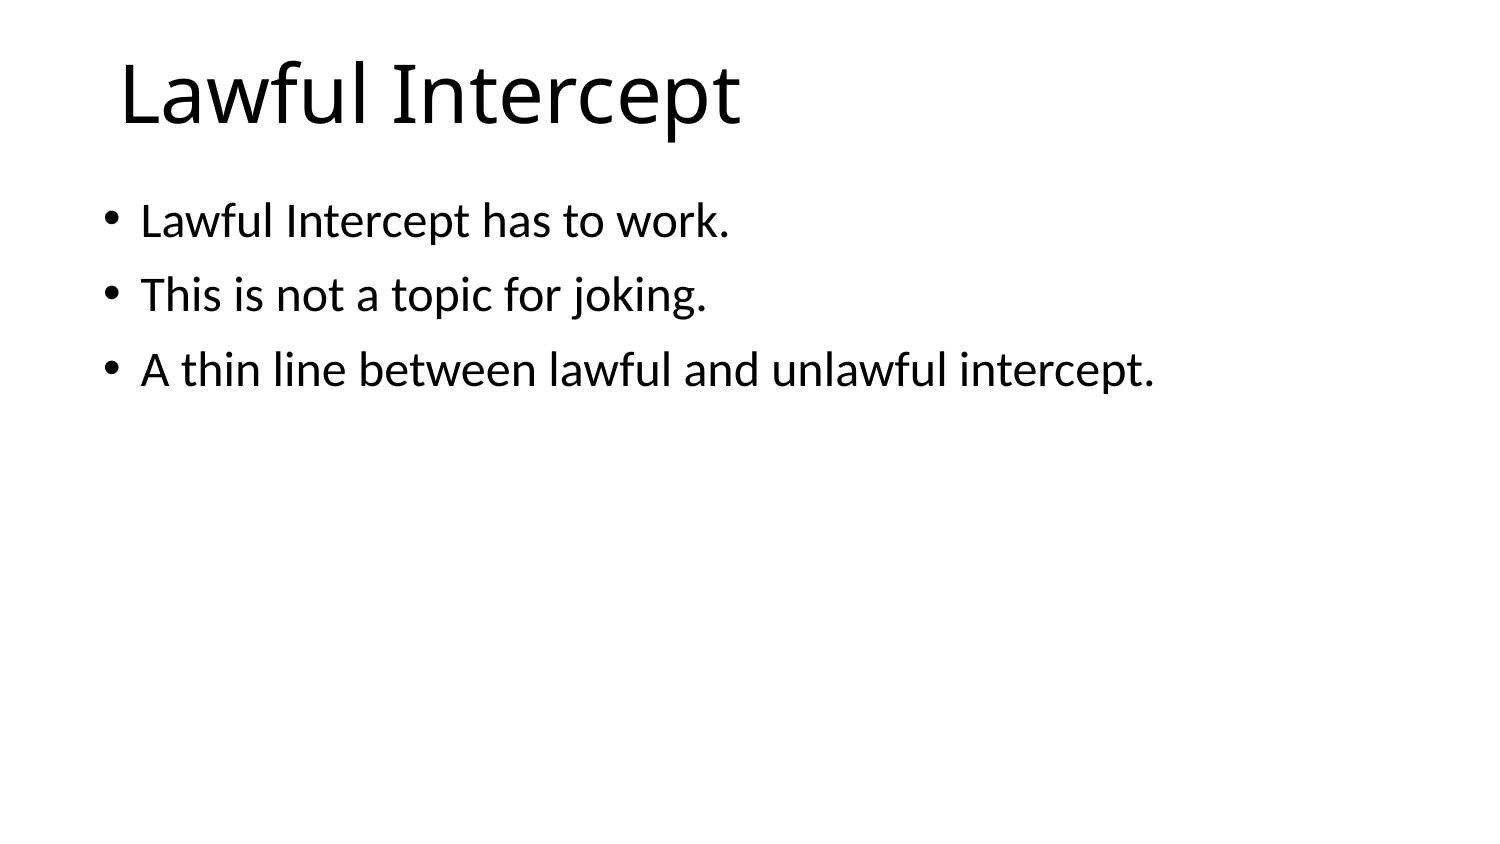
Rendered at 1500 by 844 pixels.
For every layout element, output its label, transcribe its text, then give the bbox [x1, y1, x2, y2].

title Lawful Intercept [103, 44, 1397, 149]
text_box Lawful Intercept has to work. This is not a topic for joking. A thin line between lawful and unlawful intercept. [88, 186, 1400, 505]
